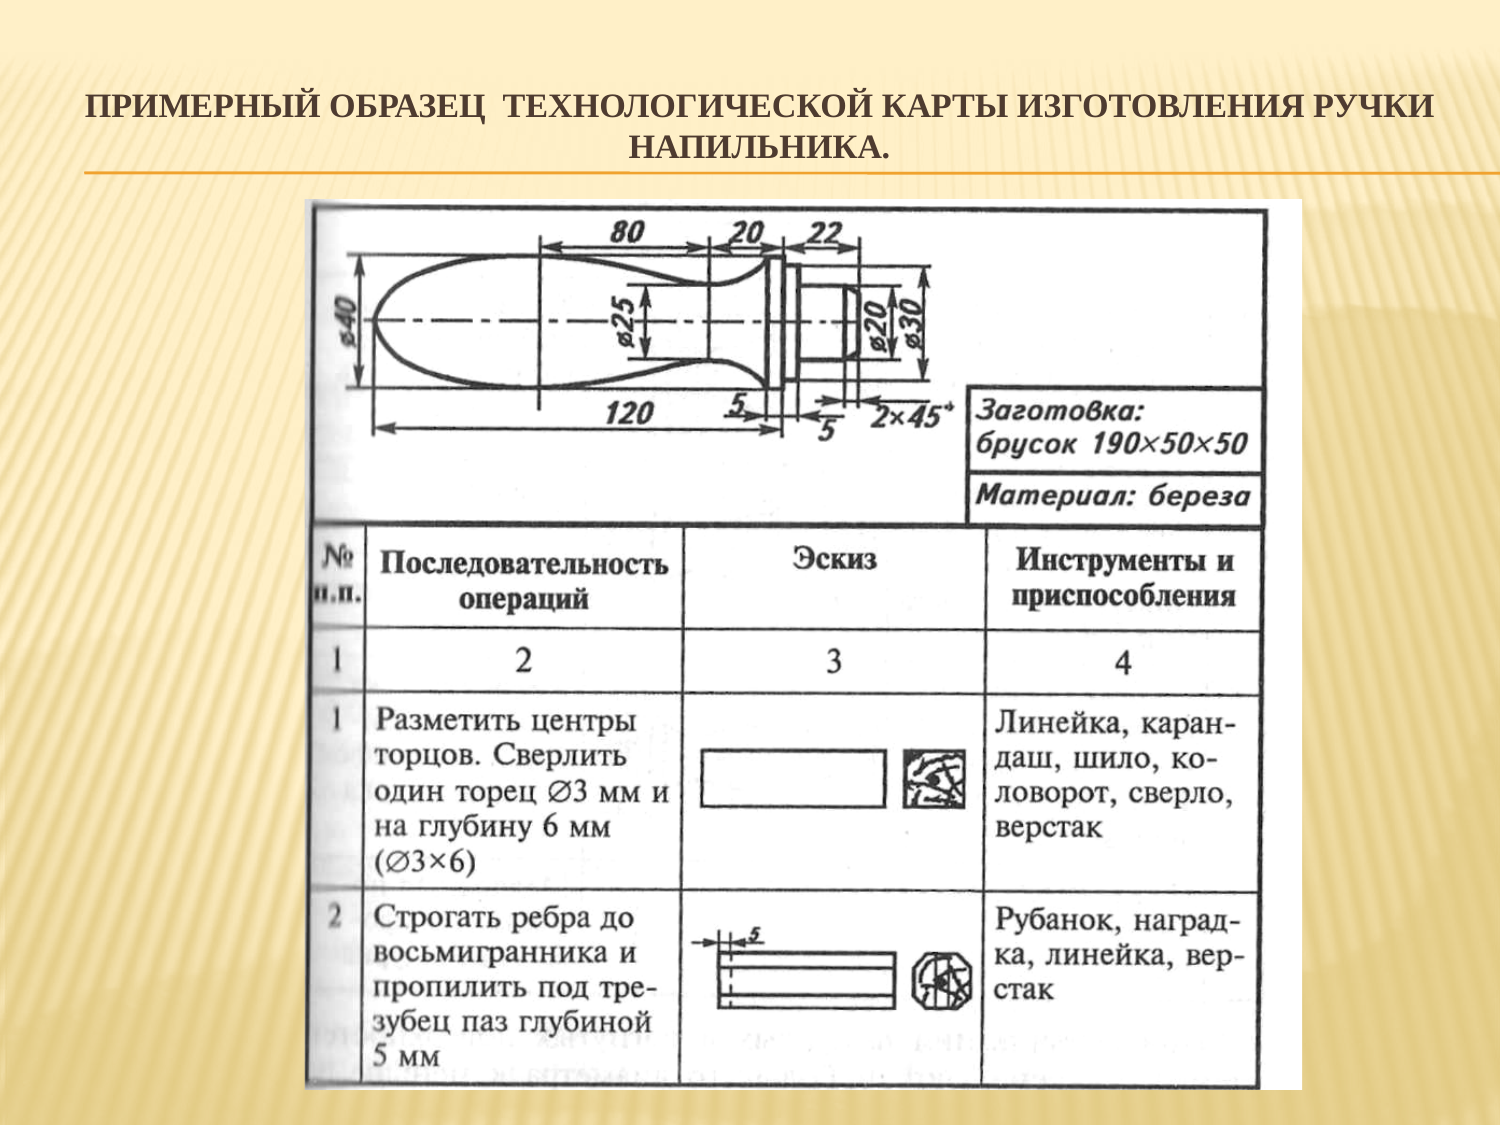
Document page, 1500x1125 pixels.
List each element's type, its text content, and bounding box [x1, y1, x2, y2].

picture [304, 198, 1303, 1091]
title Примерный образец технологической карты изготовления ручки напильника. [46, 35, 1472, 173]
